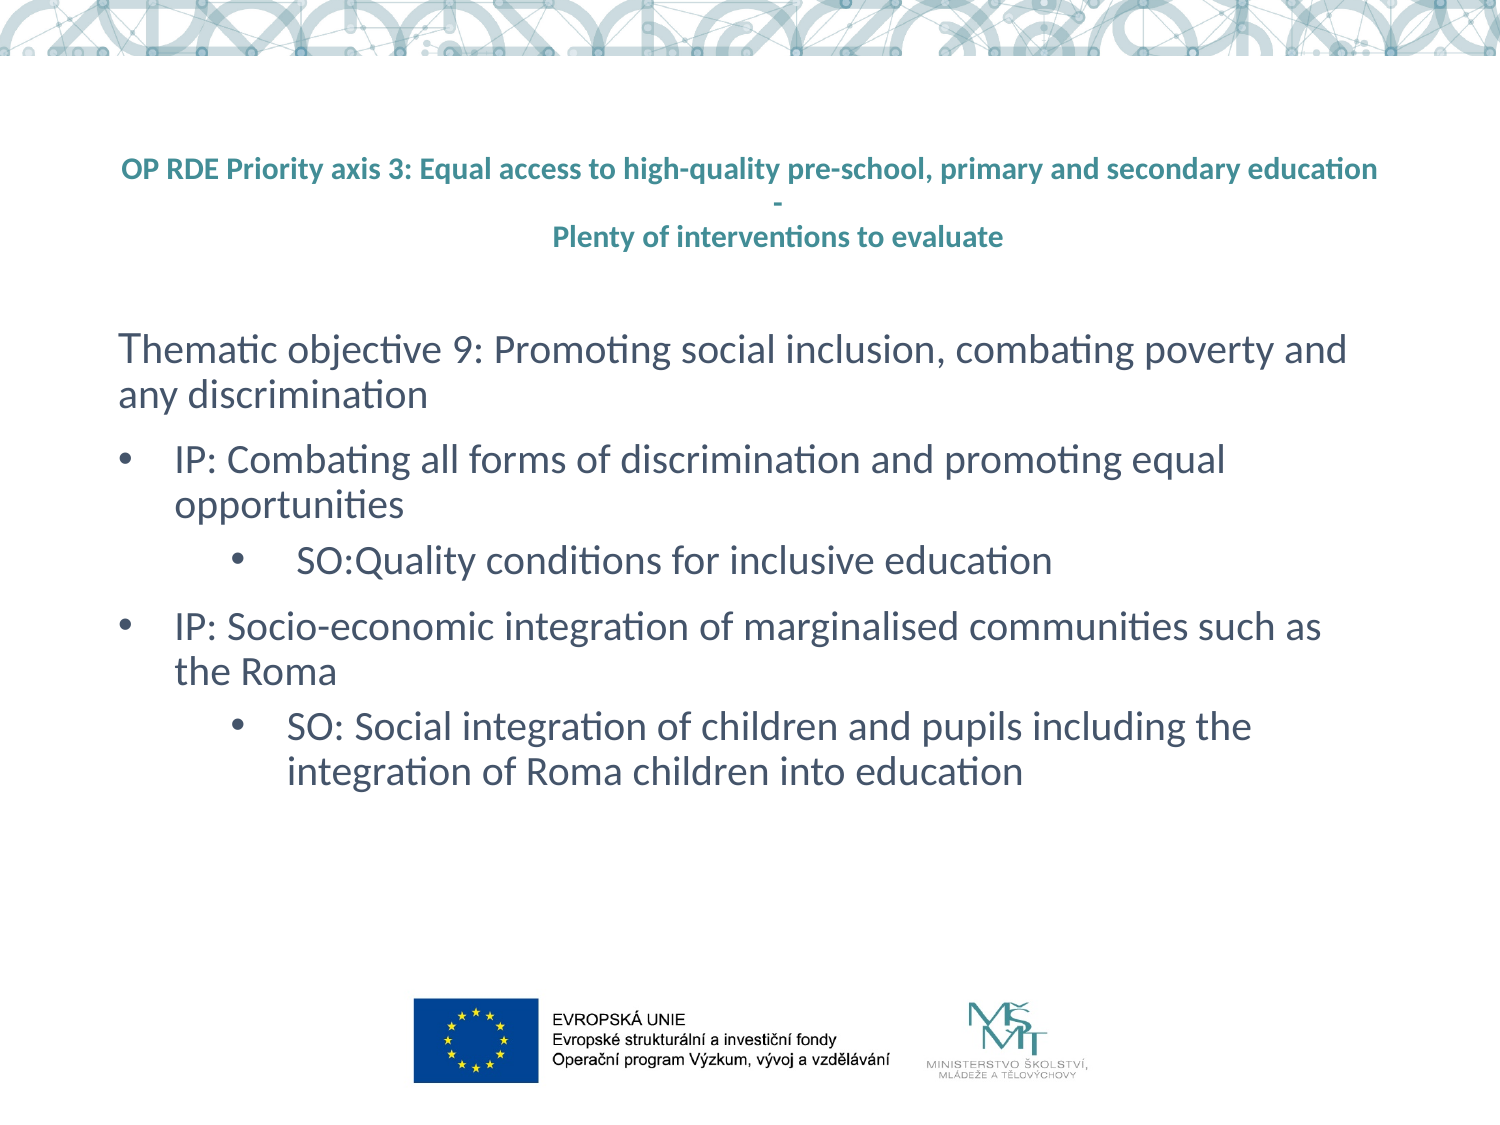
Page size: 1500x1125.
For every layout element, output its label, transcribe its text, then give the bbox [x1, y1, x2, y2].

picture [371, 957, 1129, 1125]
picture [0, 0, 1500, 56]
list Thematic objective 9: Promoting social inclusion, combating poverty and any discrimination IP: Combating all forms of discrimination and promoting equal opportunities SO:Quality conditions for inclusive education IP: Socio-economic integration of marginalised communities such as the Roma SO: Social integration of children and pupils including the integration of Roma children into education [103, 319, 1397, 957]
title OP RDE Priority axis 3: Equal access to high-quality pre-school, primary and secondary education - Plenty of interventions to evaluate [103, 129, 1397, 278]
